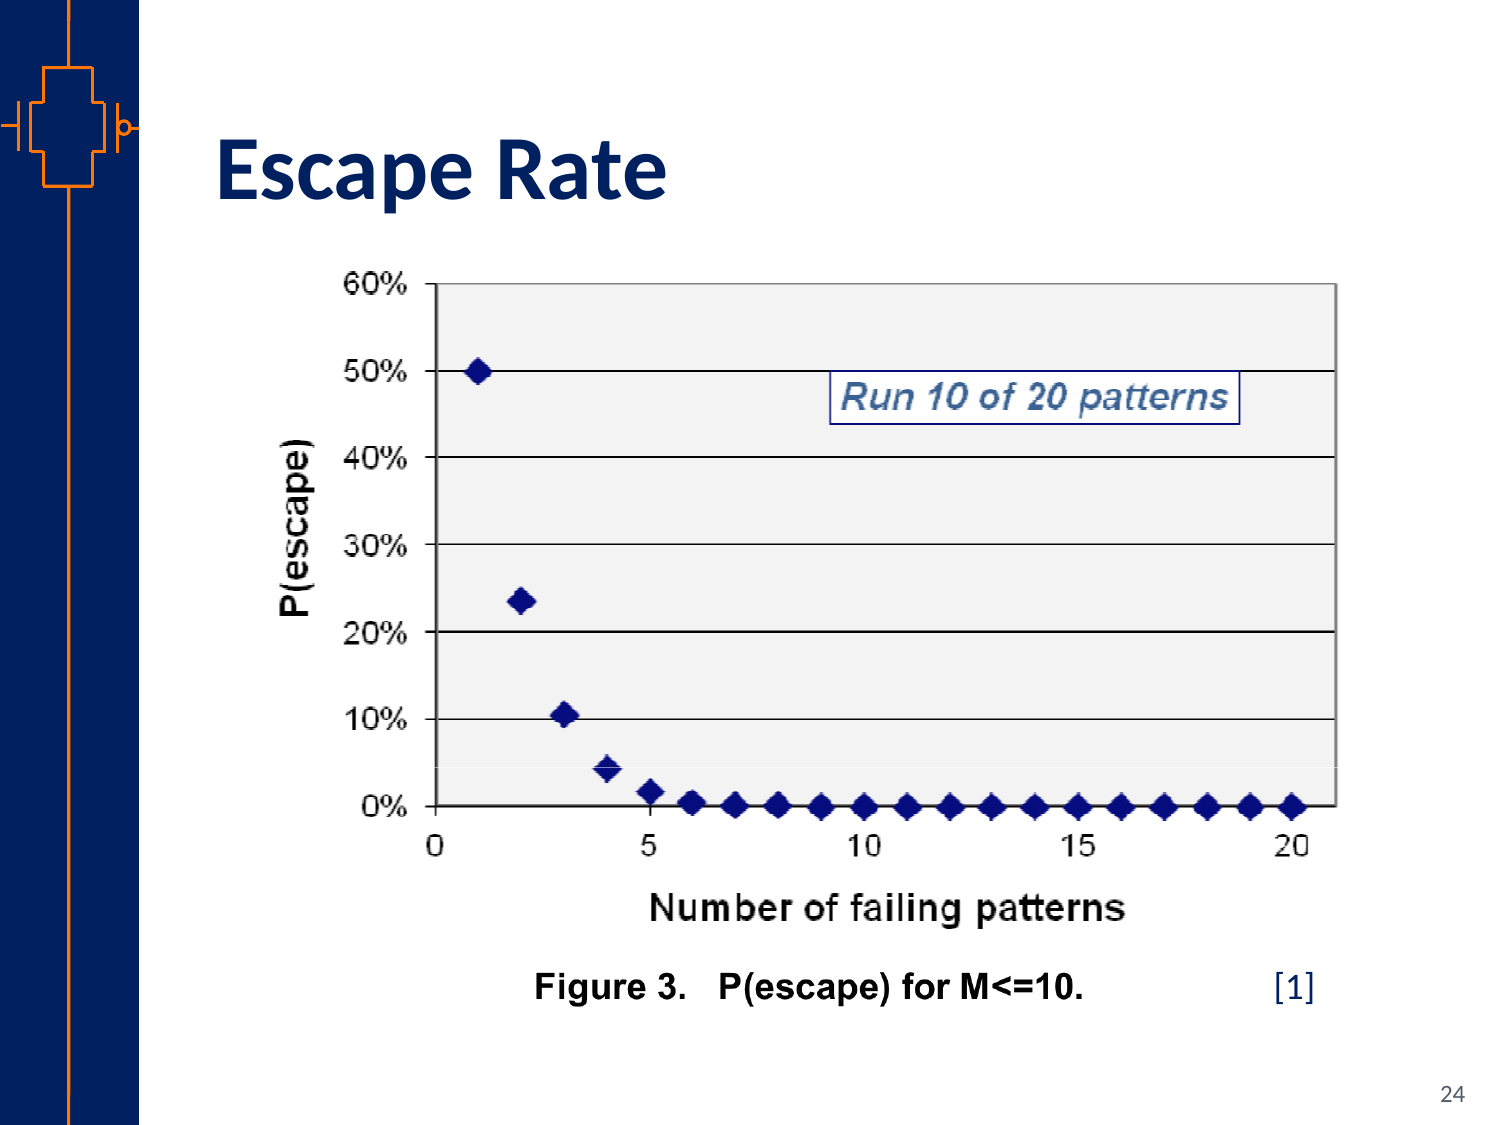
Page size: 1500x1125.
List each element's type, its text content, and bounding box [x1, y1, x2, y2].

picture [261, 246, 1375, 1019]
title Escape Rate [200, 37, 1388, 225]
slide_number 24 [1425, 1062, 1488, 1123]
